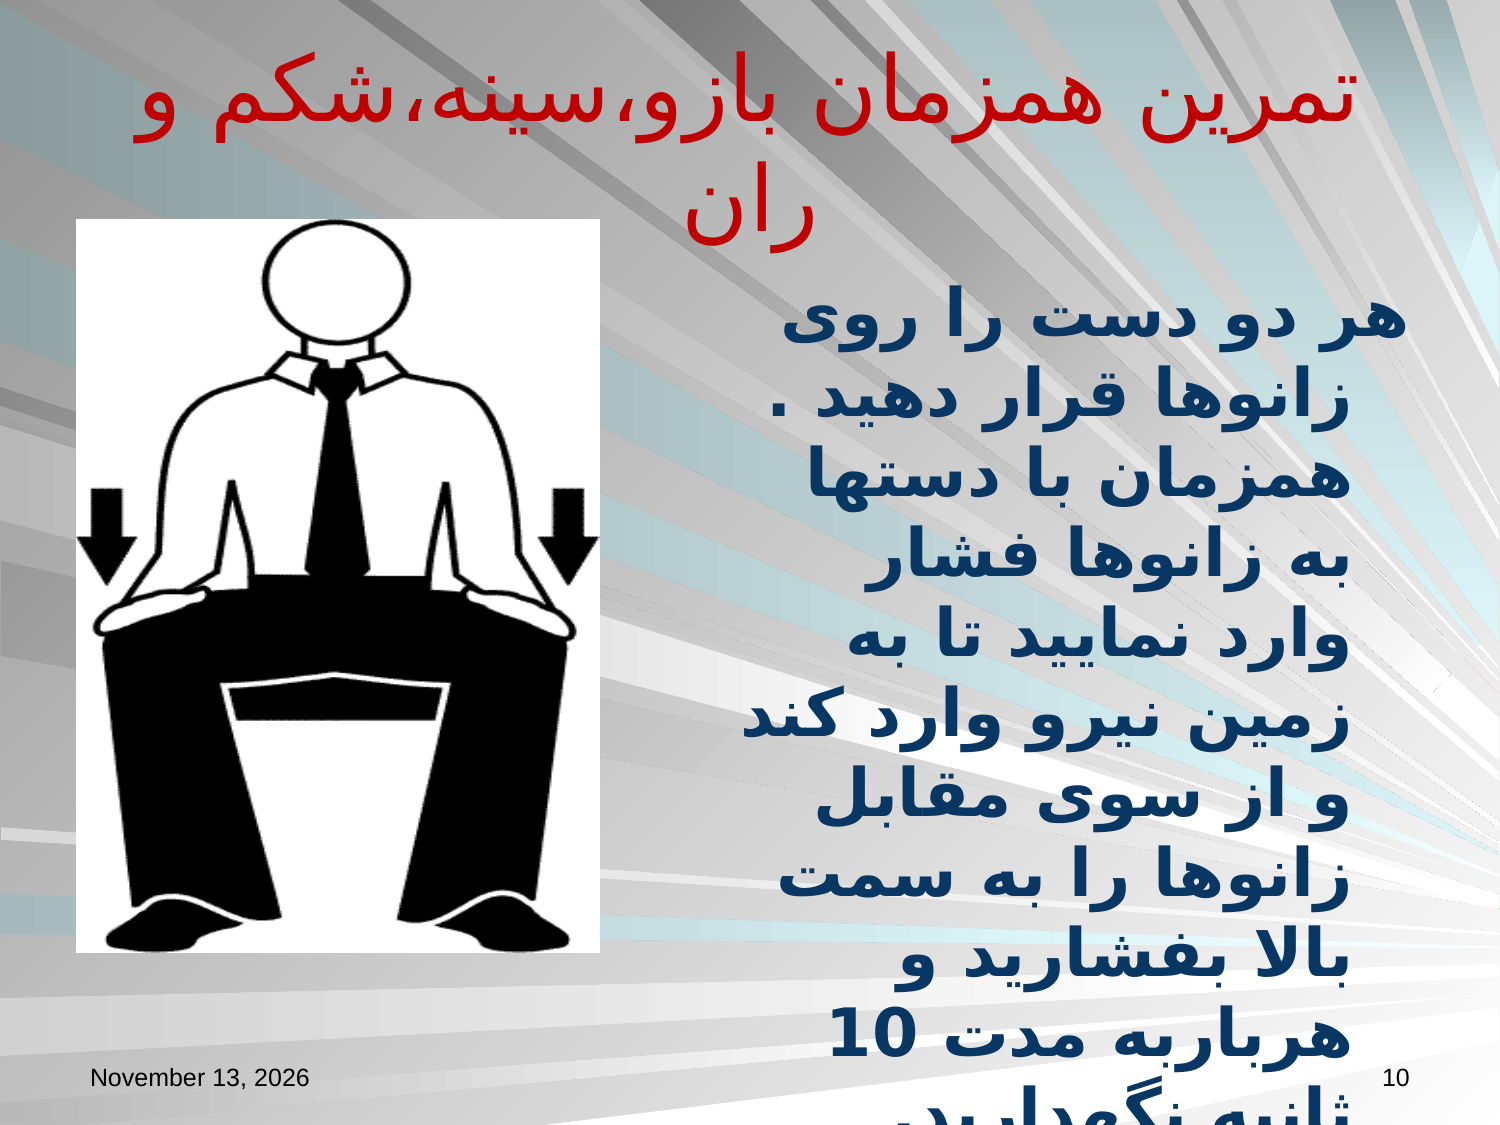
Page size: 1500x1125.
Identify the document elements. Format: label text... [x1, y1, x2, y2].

list هر دو دست را روی زانوها قرار دهید . همزمان با دستها به زانوها فشار وارد نمایید تا به زمین نیرو وارد کند و از سوی مقابل زانوها را به سمت بالا بفشارید و هرباربه مدت 10 ثانیه نگهدارید. [702, 262, 1426, 1006]
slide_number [74, 1023, 426, 1100]
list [76, 219, 601, 953]
slide_number 10 [1074, 1023, 1426, 1100]
title تمرین همزمان بازو،سینه،شکم و ران [74, 45, 1426, 234]
